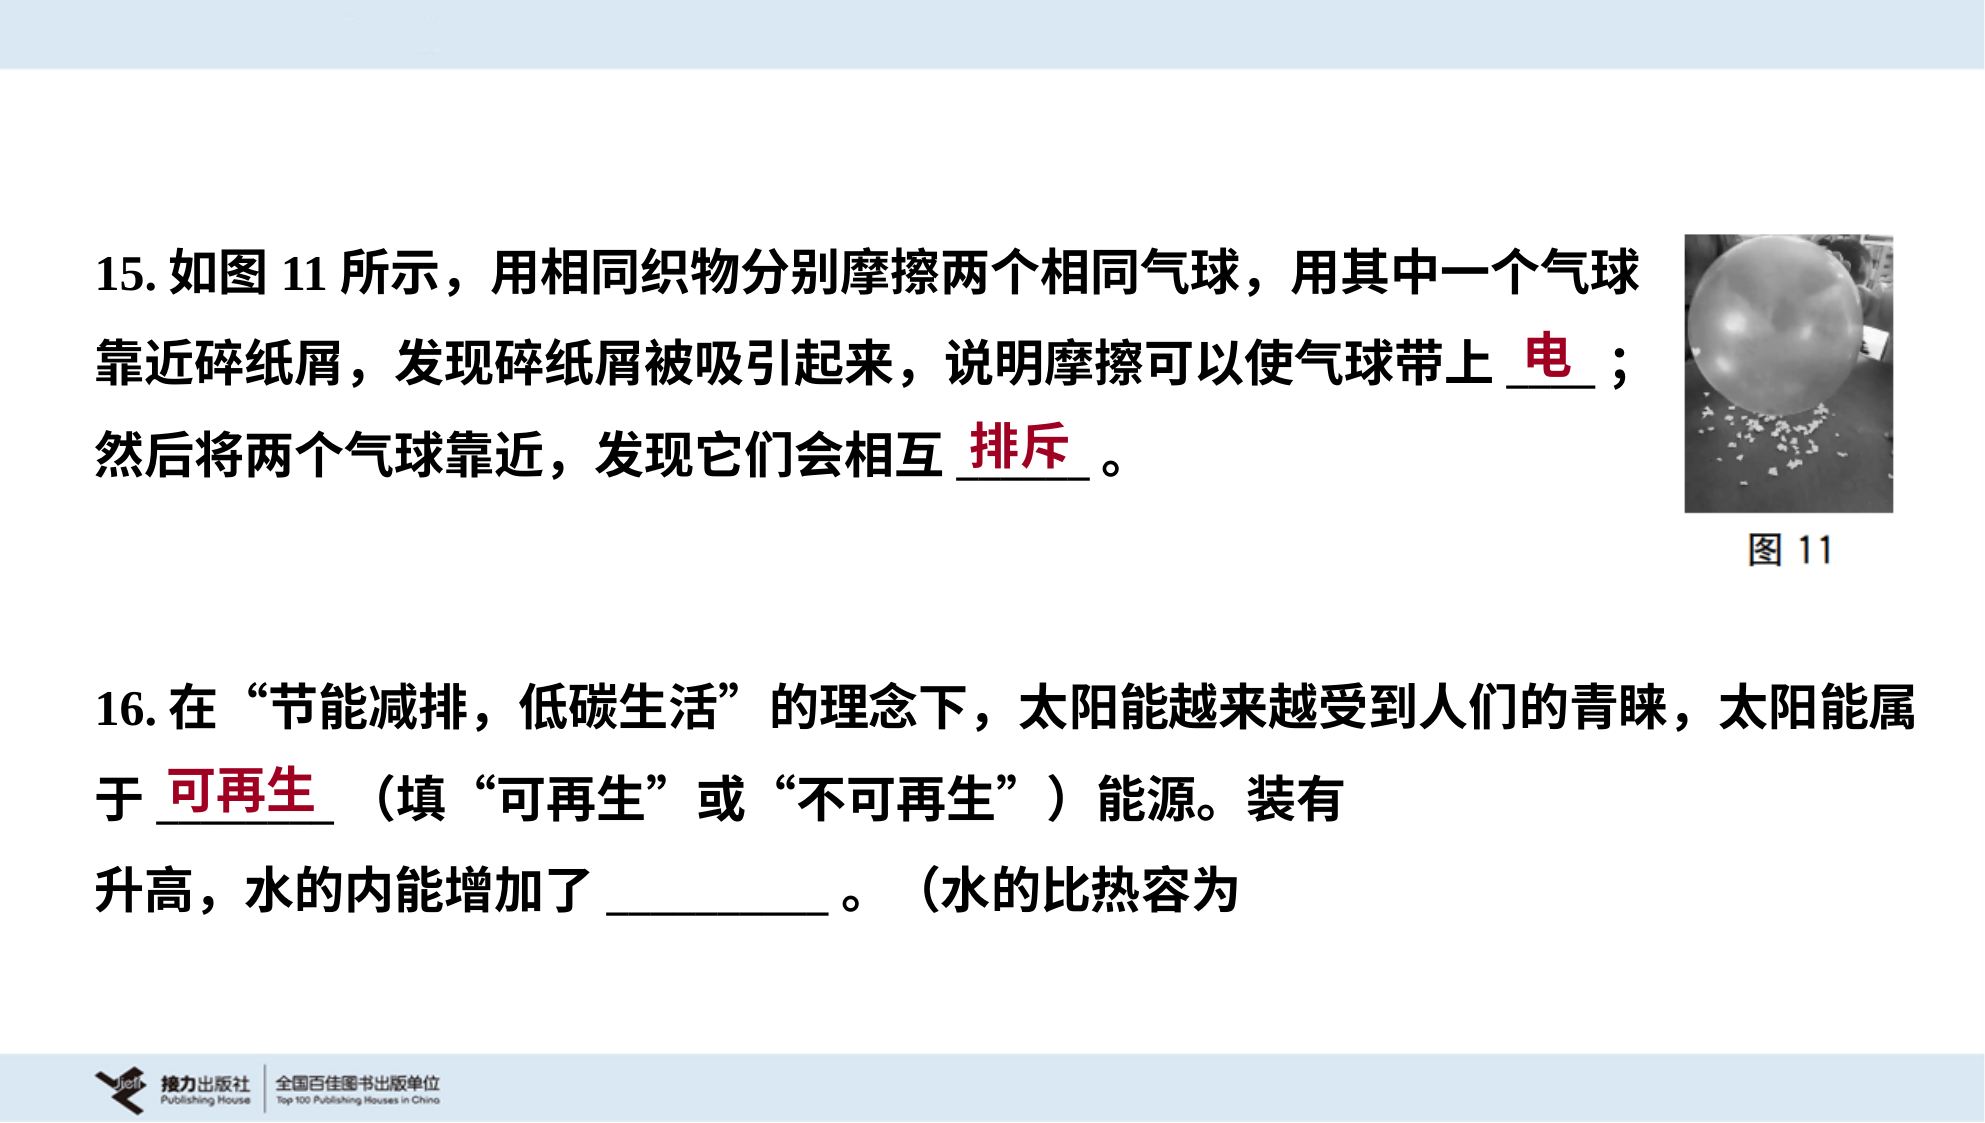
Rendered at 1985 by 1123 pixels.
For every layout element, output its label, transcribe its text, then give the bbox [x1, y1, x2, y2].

text_box 排斥 [951, 387, 1089, 475]
text_box 可再生 [147, 730, 335, 819]
picture [0, 0, 1985, 1122]
text_box 电 [1504, 295, 1591, 383]
text_box 15.如图11所示，用相同织物分别摩擦两个相同气球，用其中一个气球 靠近碎纸屑，发现碎纸屑被吸引起来，说明摩擦可以使气球带上____； 然后将两个气球靠近，发现它们会相互______。 [94, 208, 1649, 484]
